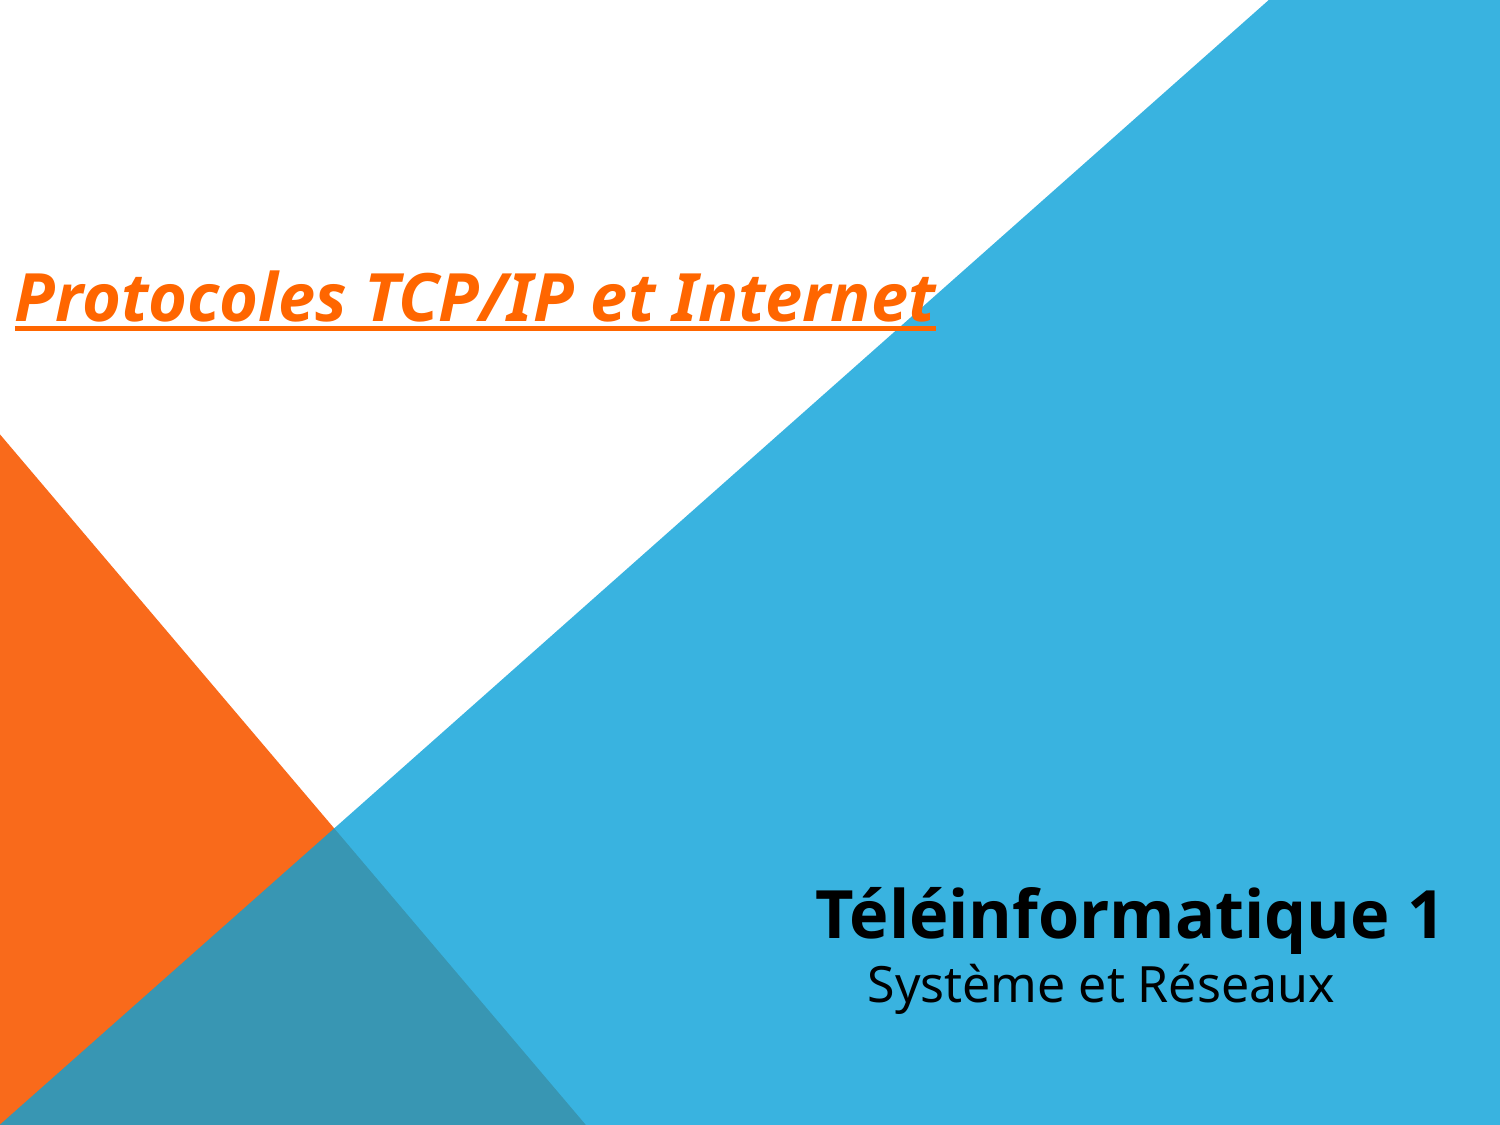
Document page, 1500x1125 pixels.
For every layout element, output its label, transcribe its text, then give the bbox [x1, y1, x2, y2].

text_box Protocoles TCP/IP et Internet [0, 247, 952, 342]
text_box Téléinformatique 1 Système et Réseaux [800, 864, 1461, 1020]
